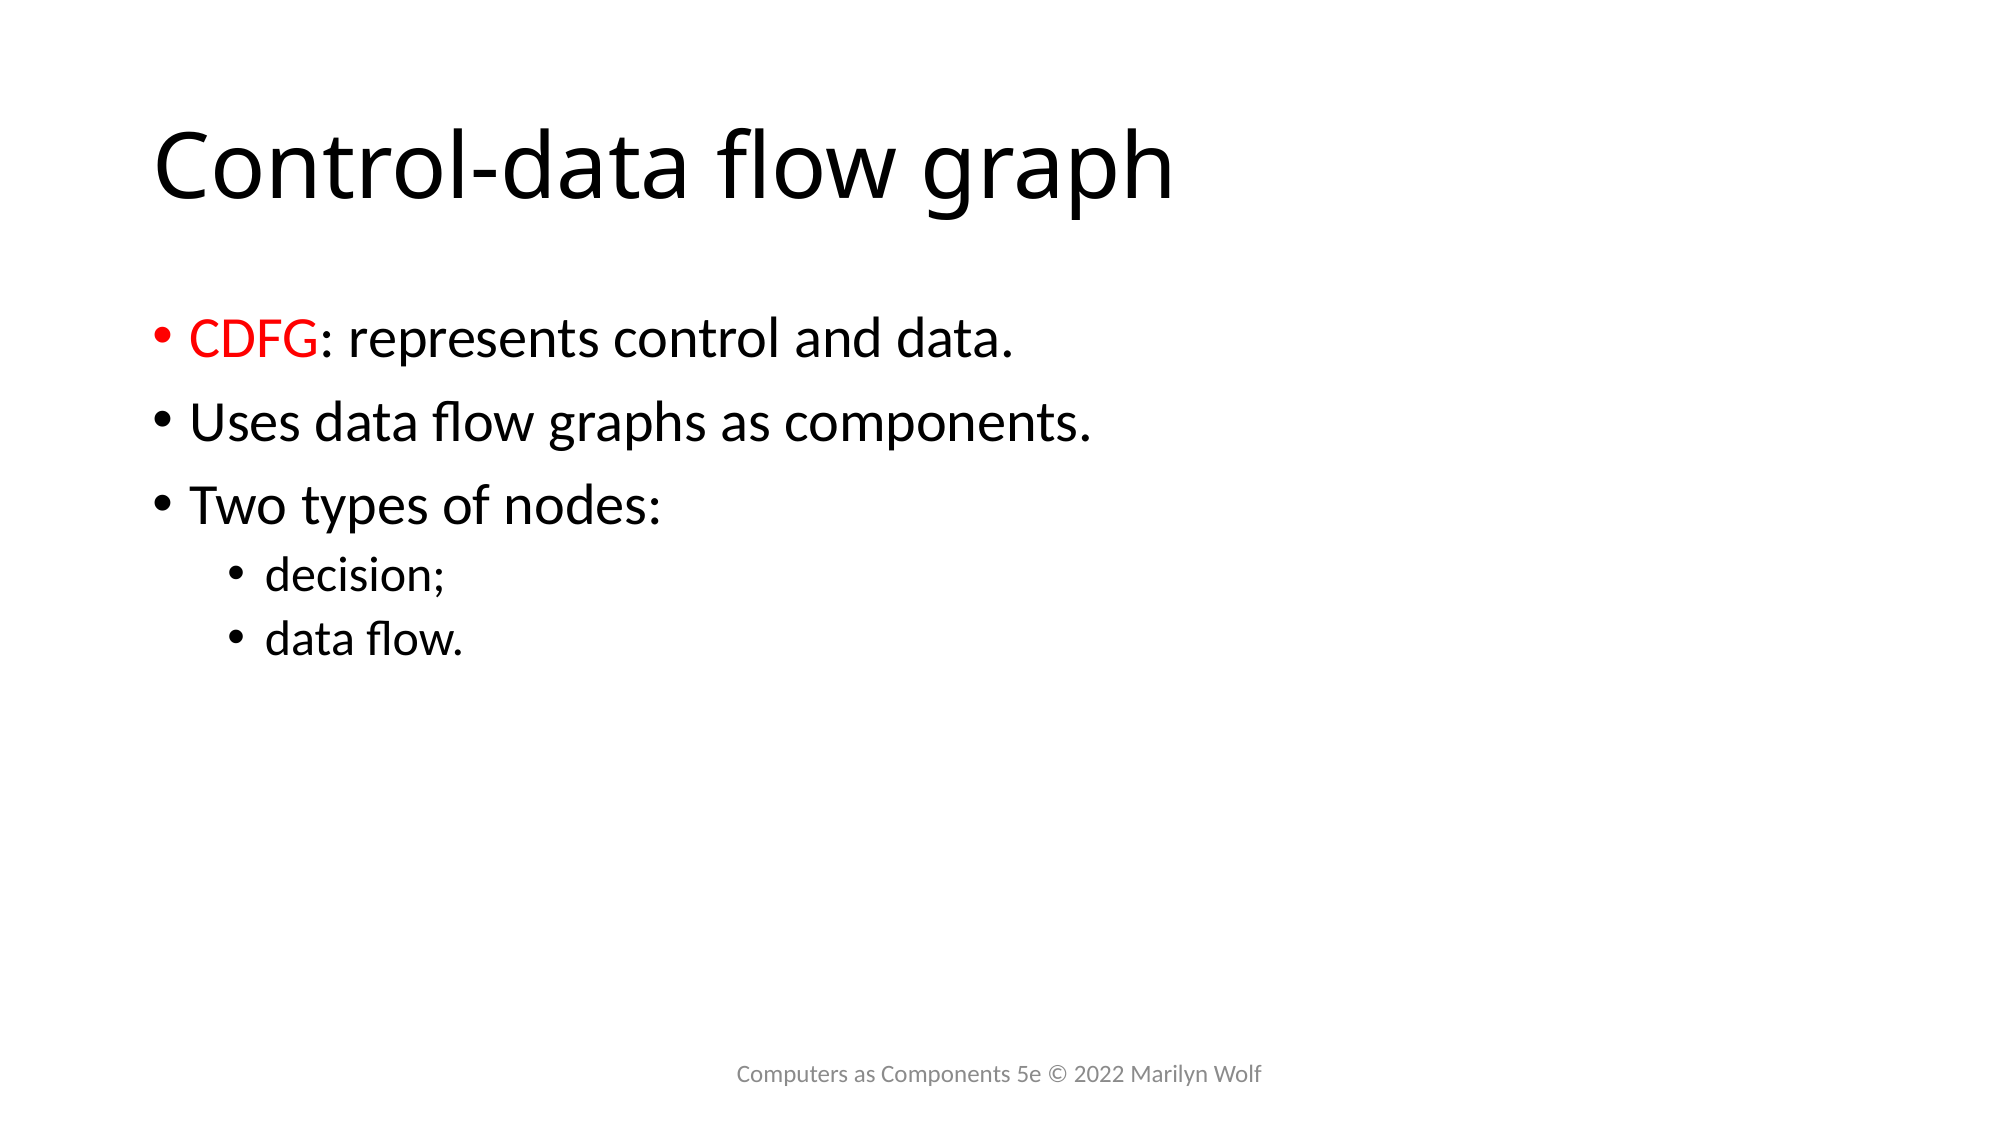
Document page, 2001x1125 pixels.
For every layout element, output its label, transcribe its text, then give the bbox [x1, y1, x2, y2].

list CDFG: represents control and data. Uses data flow graphs as components. Two types of nodes: decision; data flow. [137, 299, 1863, 1014]
footer Computers as Components 5e © 2022 Marilyn Wolf [662, 1042, 1338, 1103]
title Control-data flow graph [137, 59, 1863, 278]
